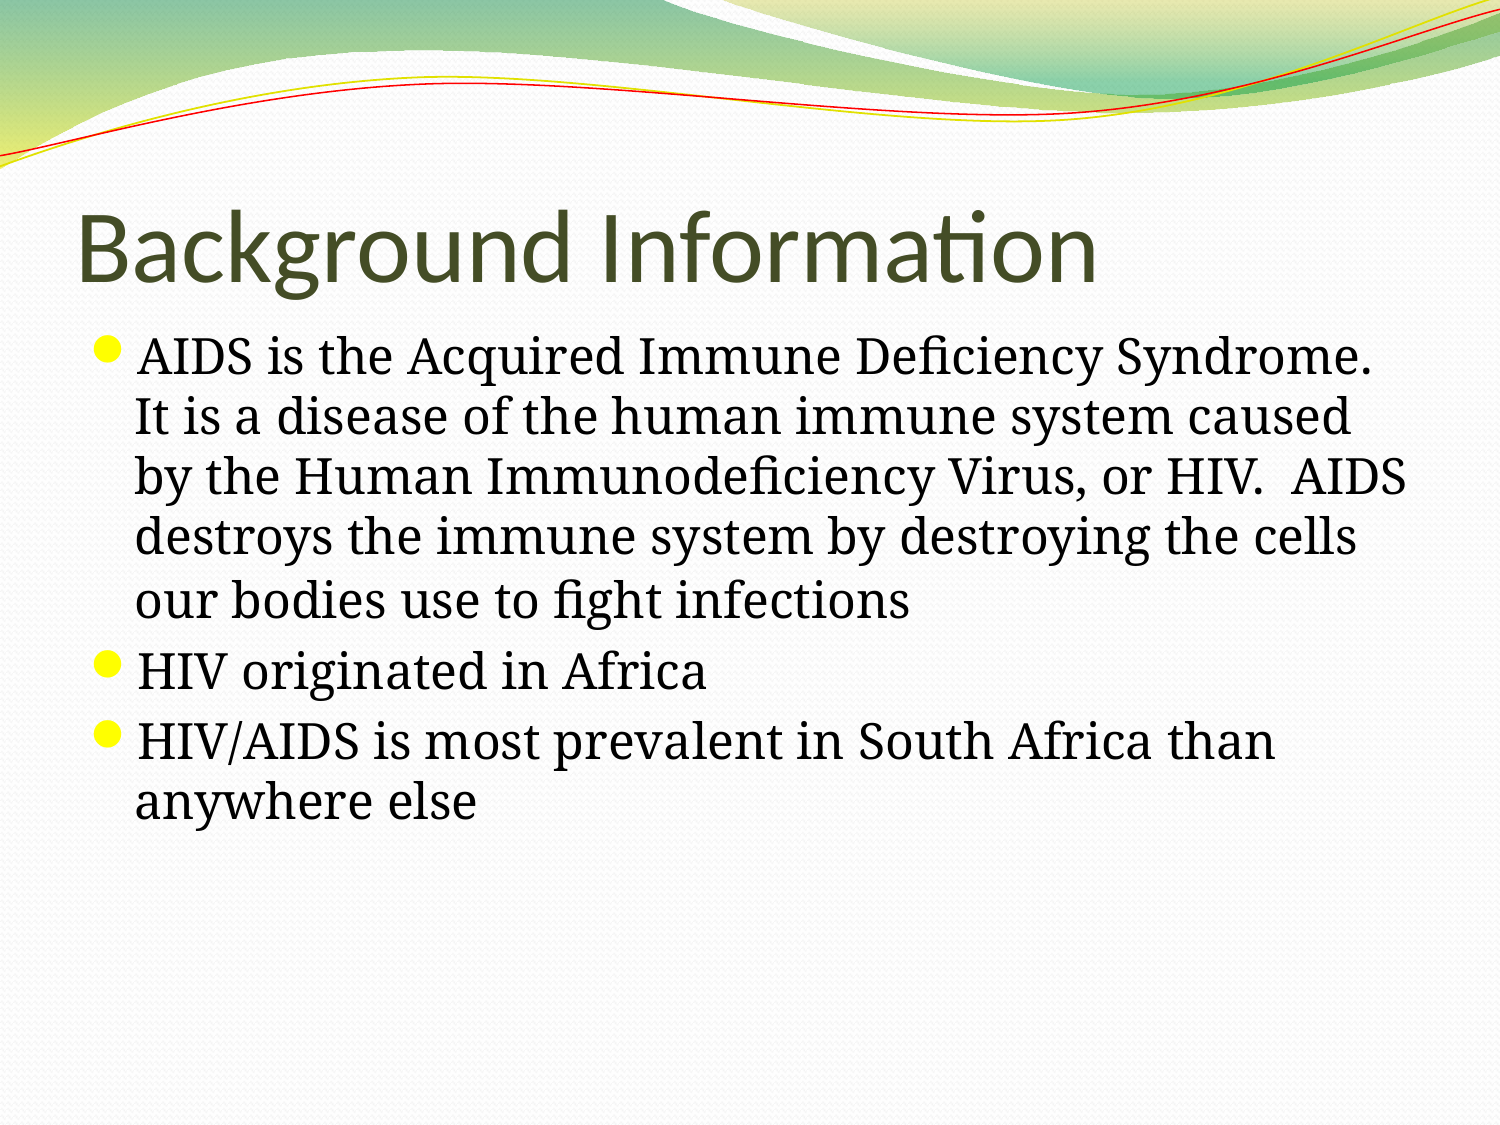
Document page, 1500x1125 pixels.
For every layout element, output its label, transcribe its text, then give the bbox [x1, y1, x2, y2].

title Background Information [75, 115, 1425, 303]
list AIDS is the Acquired Immune Deficiency Syndrome. It is a disease of the human immune system caused by the Human Immunodeficiency Virus, or HIV. AIDS destroys the immune system by destroying the cells our bodies use to fight infections HIV originated in Africa HIV/AIDS is most prevalent in South Africa than anywhere else [75, 317, 1425, 1038]
